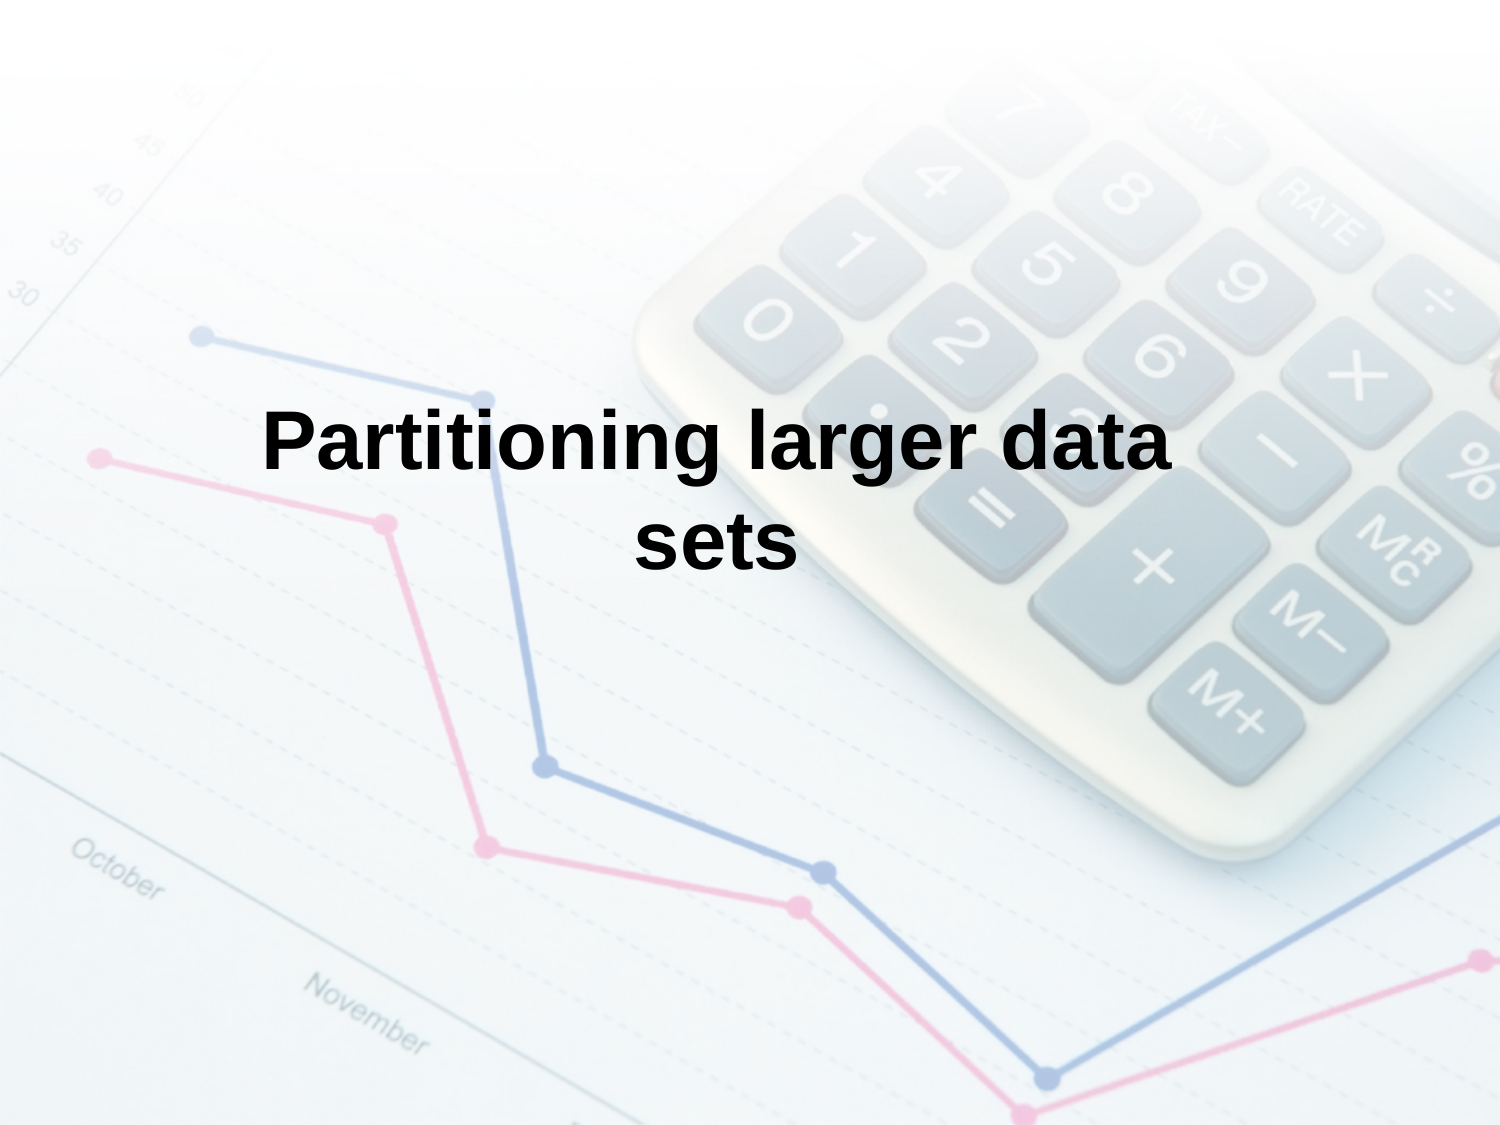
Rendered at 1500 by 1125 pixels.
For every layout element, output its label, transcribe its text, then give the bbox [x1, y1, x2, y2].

picture [0, 0, 1500, 1125]
title Partitioning larger data sets [222, 304, 1211, 668]
